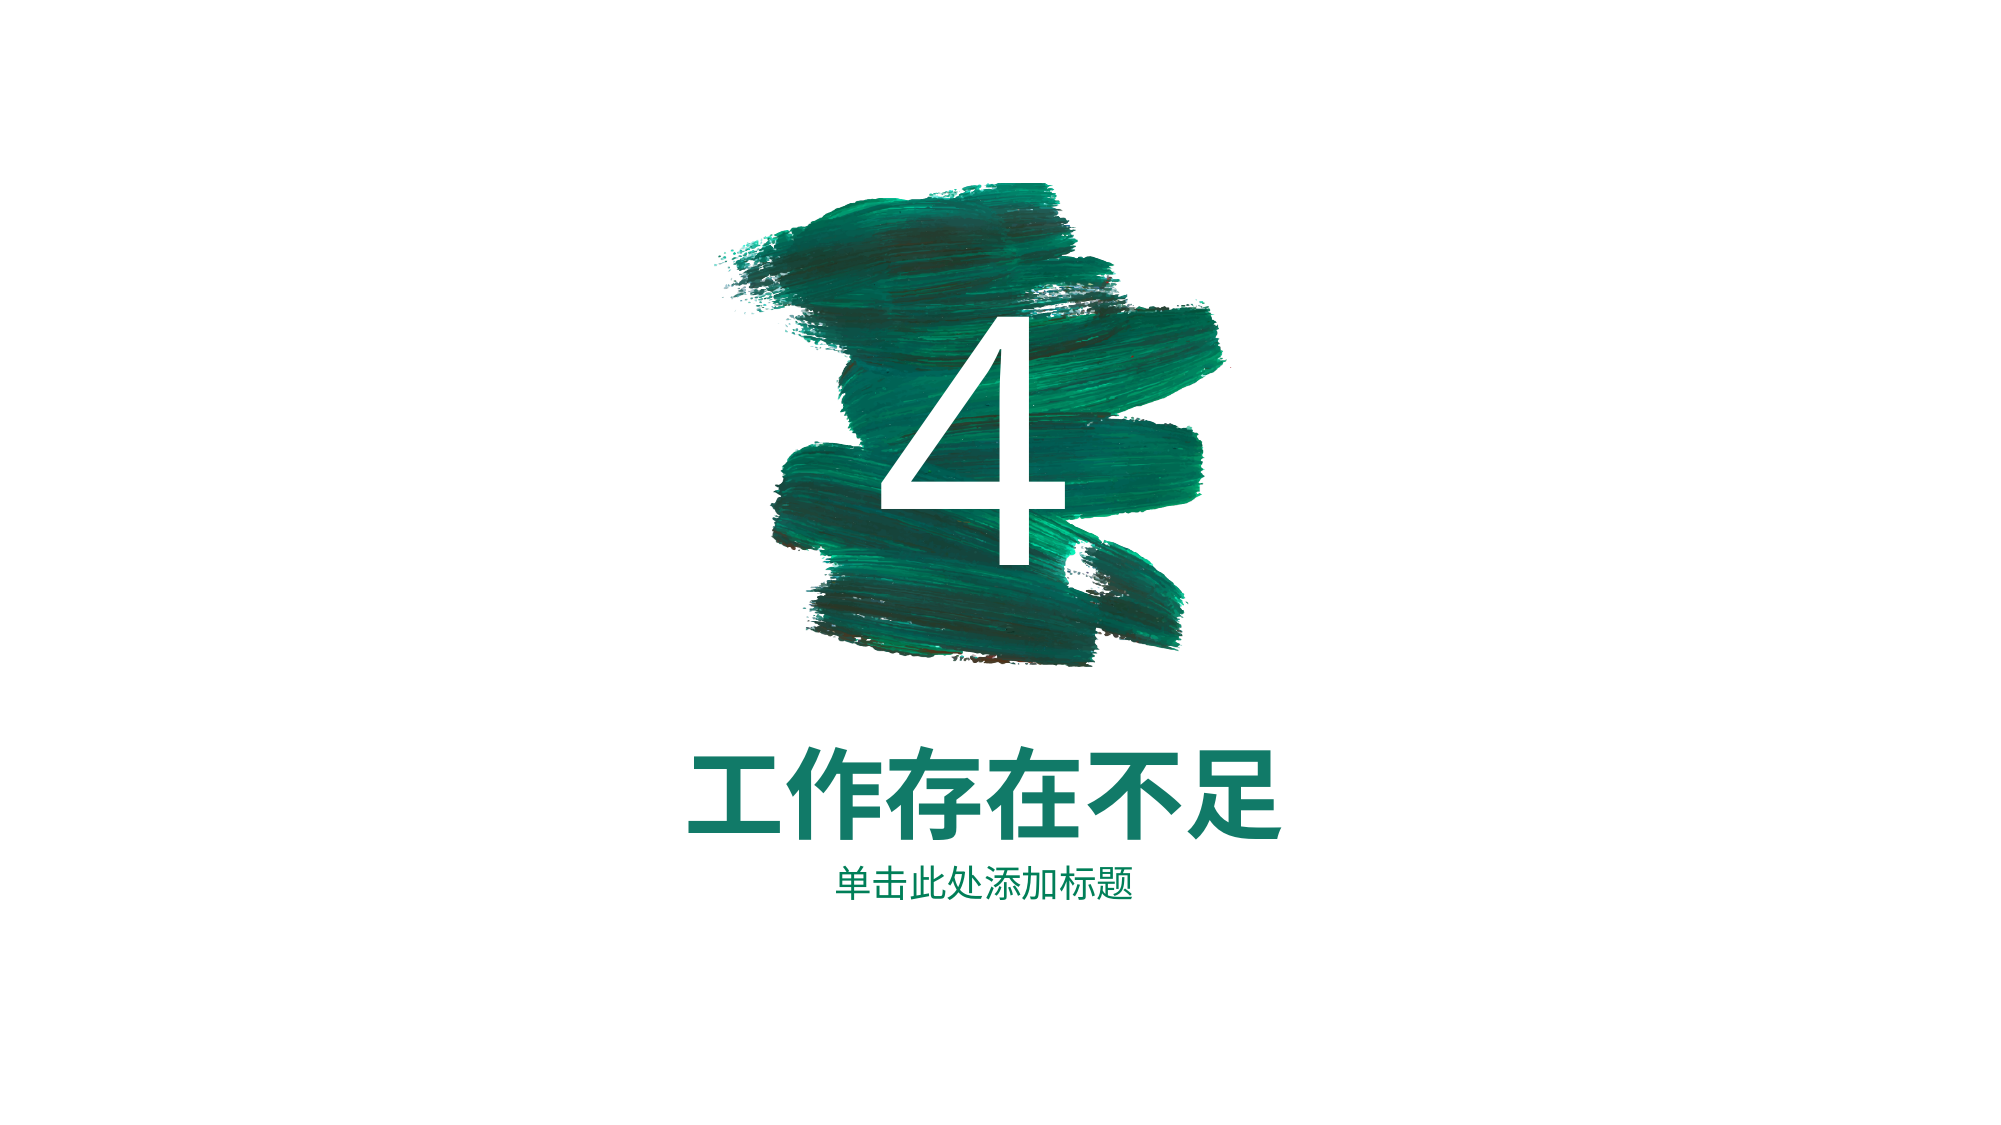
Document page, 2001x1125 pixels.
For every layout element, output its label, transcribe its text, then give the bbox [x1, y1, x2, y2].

text_box 单击此处添加标题 [800, 852, 1168, 913]
text_box 工作存在不足 [486, 724, 1482, 860]
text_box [714, 182, 1233, 667]
